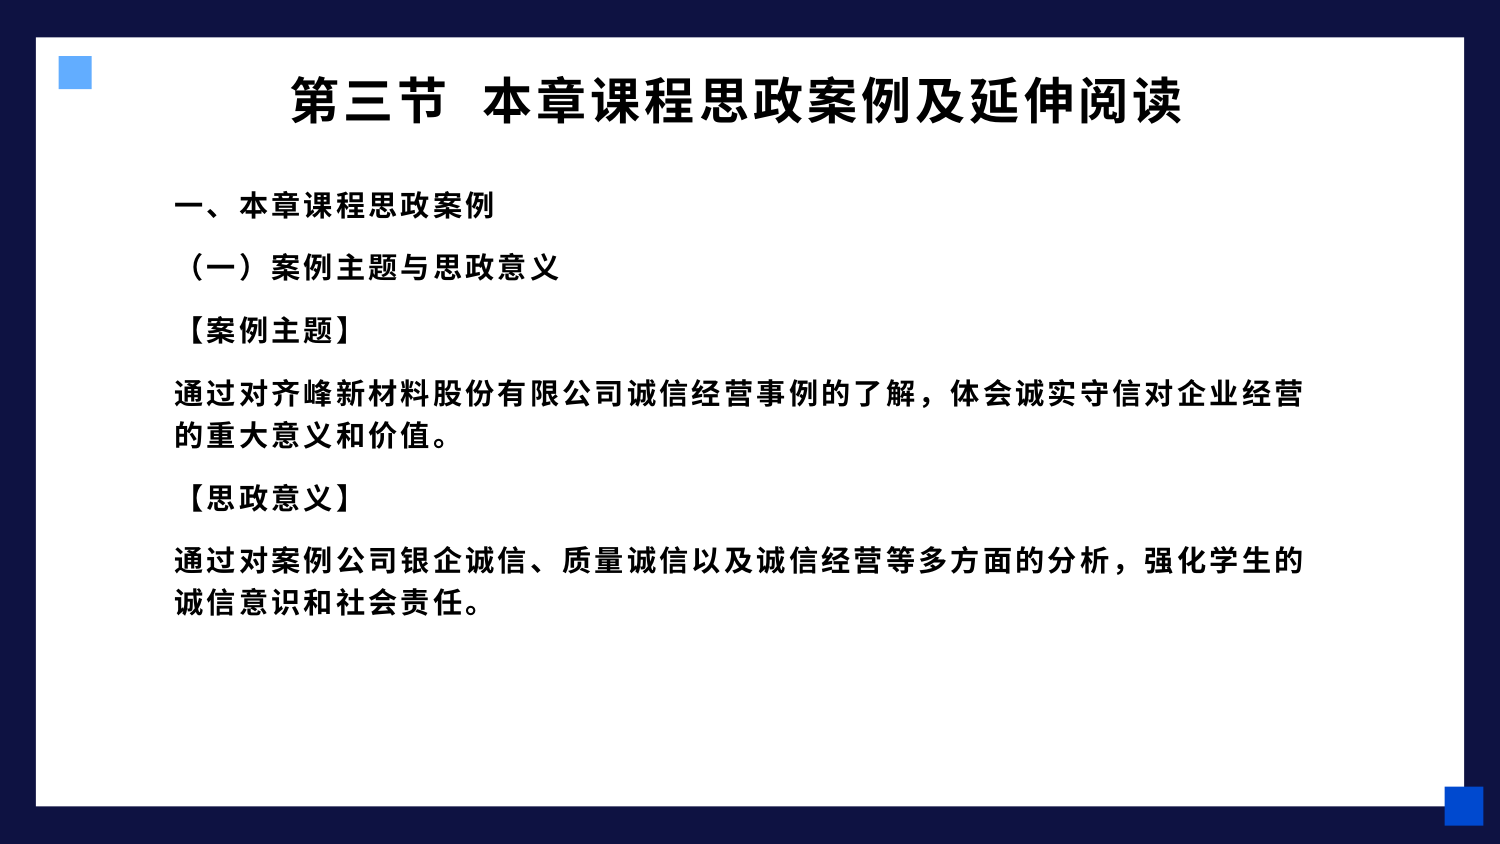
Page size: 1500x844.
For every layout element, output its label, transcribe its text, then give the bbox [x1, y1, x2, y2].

list 一、本章课程思政案例 （一）案例主题与思政意义 【案例主题】 通过对齐峰新材料股份有限公司诚信经营事例的了解，体会诚实守信对企业经营的重大意义和价值。 【思政意义】 通过对案例公司银企诚信、质量诚信以及诚信经营等多方面的分析，强化学生的诚信意识和社会责任。 [157, 179, 1353, 604]
title 第三节 本章课程思政案例及延伸阅读 [141, 48, 1327, 138]
